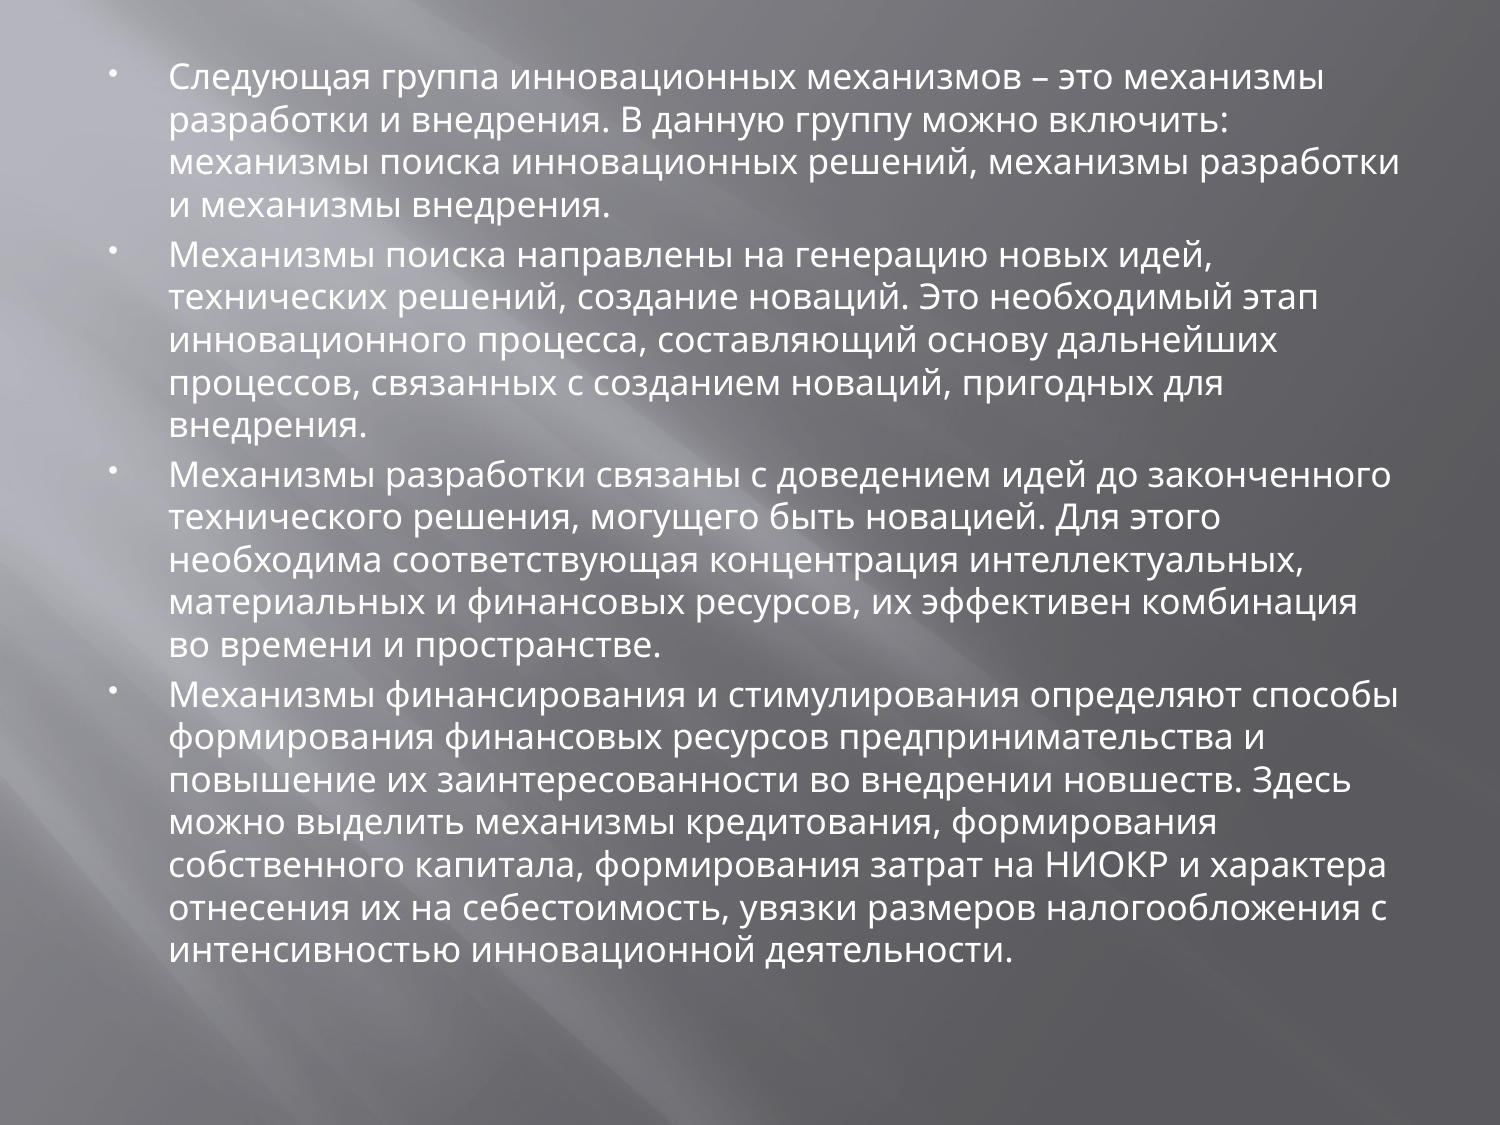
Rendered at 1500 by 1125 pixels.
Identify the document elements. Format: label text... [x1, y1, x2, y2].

list Следующая группа инновационных механизмов – это механизмы разработки и внедрения. В данную группу можно включить: механизмы поиска инновационных решений, механизмы разработки и механизмы внедрения. Механизмы поиска направлены на генерацию новых идей, технических решений, создание новаций. Это необходимый этап инновационного процесса, составляющий основу дальнейших процессов, связанных с созданием новаций, пригодных для внедрения. Механизмы разработки связаны с доведением идей до законченного технического решения, могущего быть новацией. Для этого необходима соответствующая концентрация интеллектуальных, материальных и финансовых ресурсов, их эффективен комбинация во времени и пространстве. Механизмы финансирования и стимулирования определяют способы формирования финансовых ресурсов предпринимательства и повышение их заинтересованности во внедрении новшеств. Здесь можно выделить механизмы кредитования, формирования собственного капитала, формирования затрат на НИОКР и характера отнесения их на себестоимость, увязки размеров налогообложения с интенсивностью инновационной деятельности. [75, 46, 1425, 1035]
